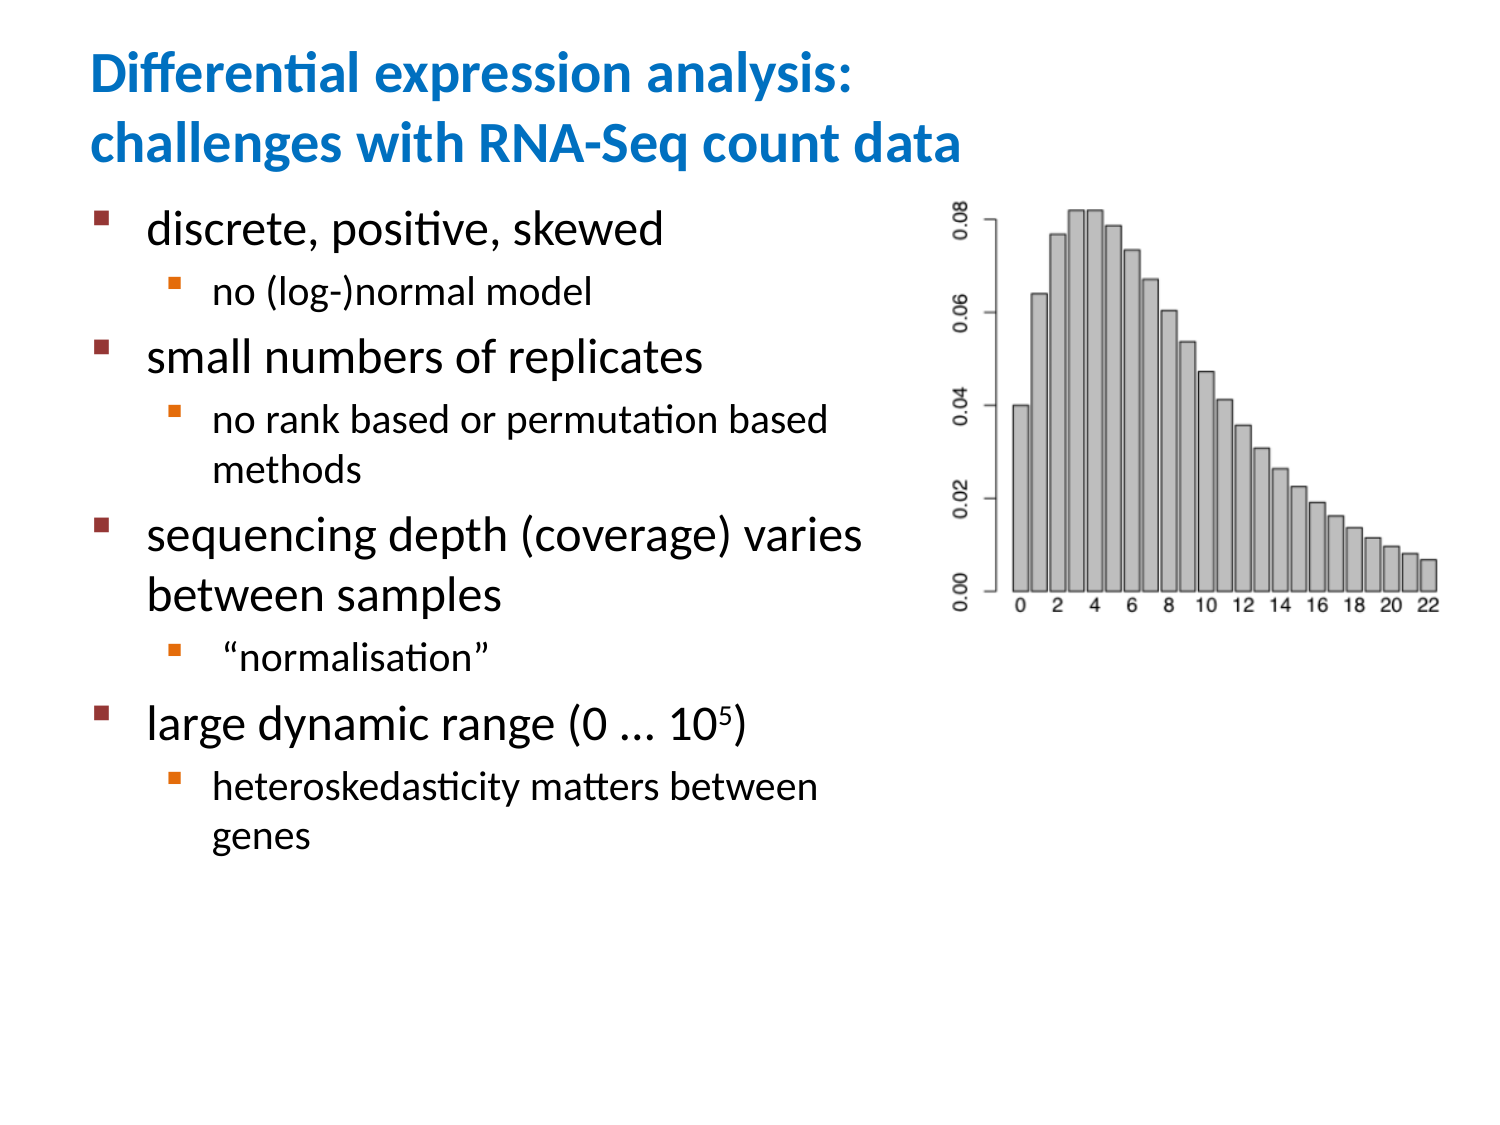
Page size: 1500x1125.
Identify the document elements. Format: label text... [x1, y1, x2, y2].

picture [912, 174, 1479, 636]
list discrete, positive, skewed no (log-)normal model small numbers of replicates no rank based or permutation based methods sequencing depth (coverage) varies between samples “normalisation” large dynamic range (0 ... 105) heteroskedasticity matters between genes [74, 187, 901, 1101]
title Differential expression analysis: challenges with RNA-Seq count data [74, 44, 1426, 163]
